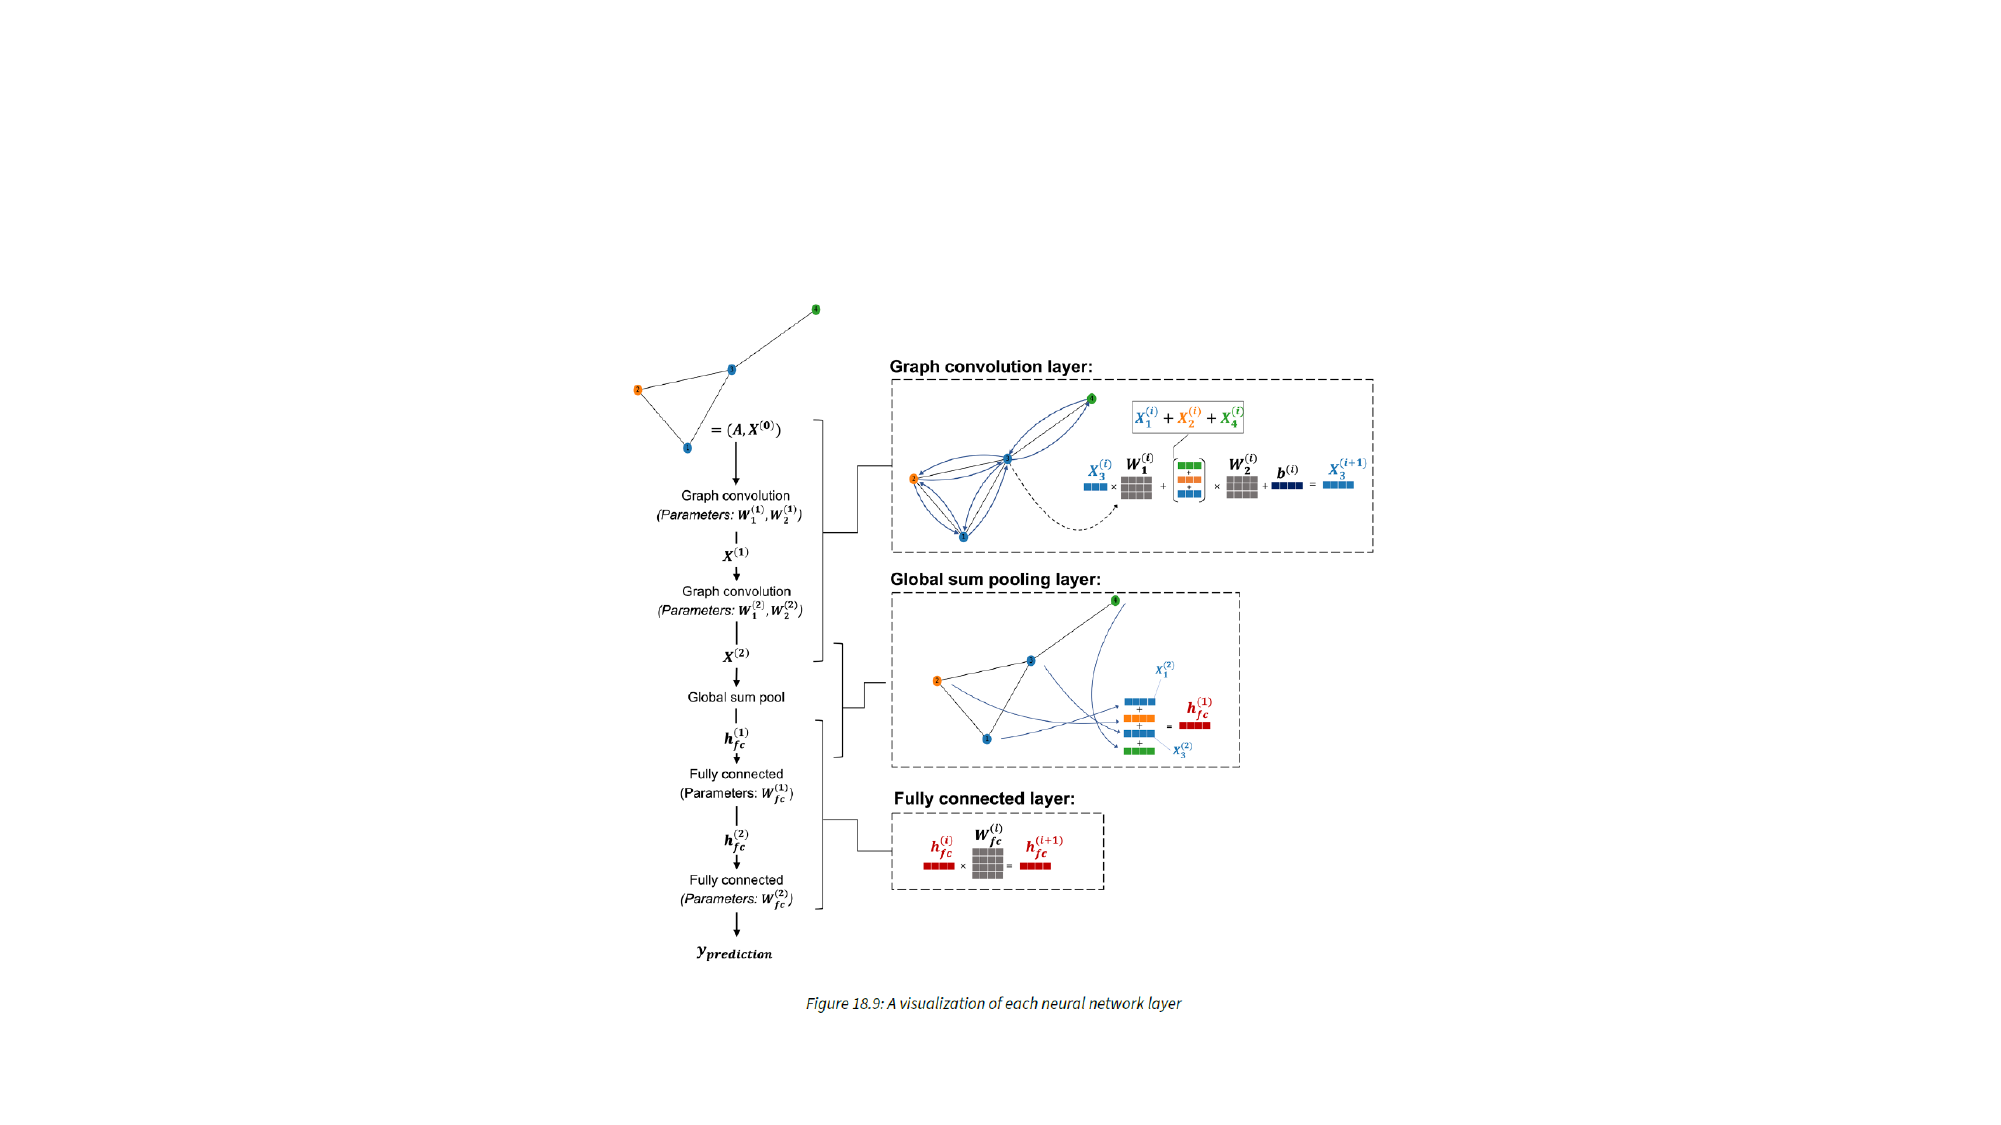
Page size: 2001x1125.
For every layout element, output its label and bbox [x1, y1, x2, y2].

list [621, 299, 1379, 1014]
